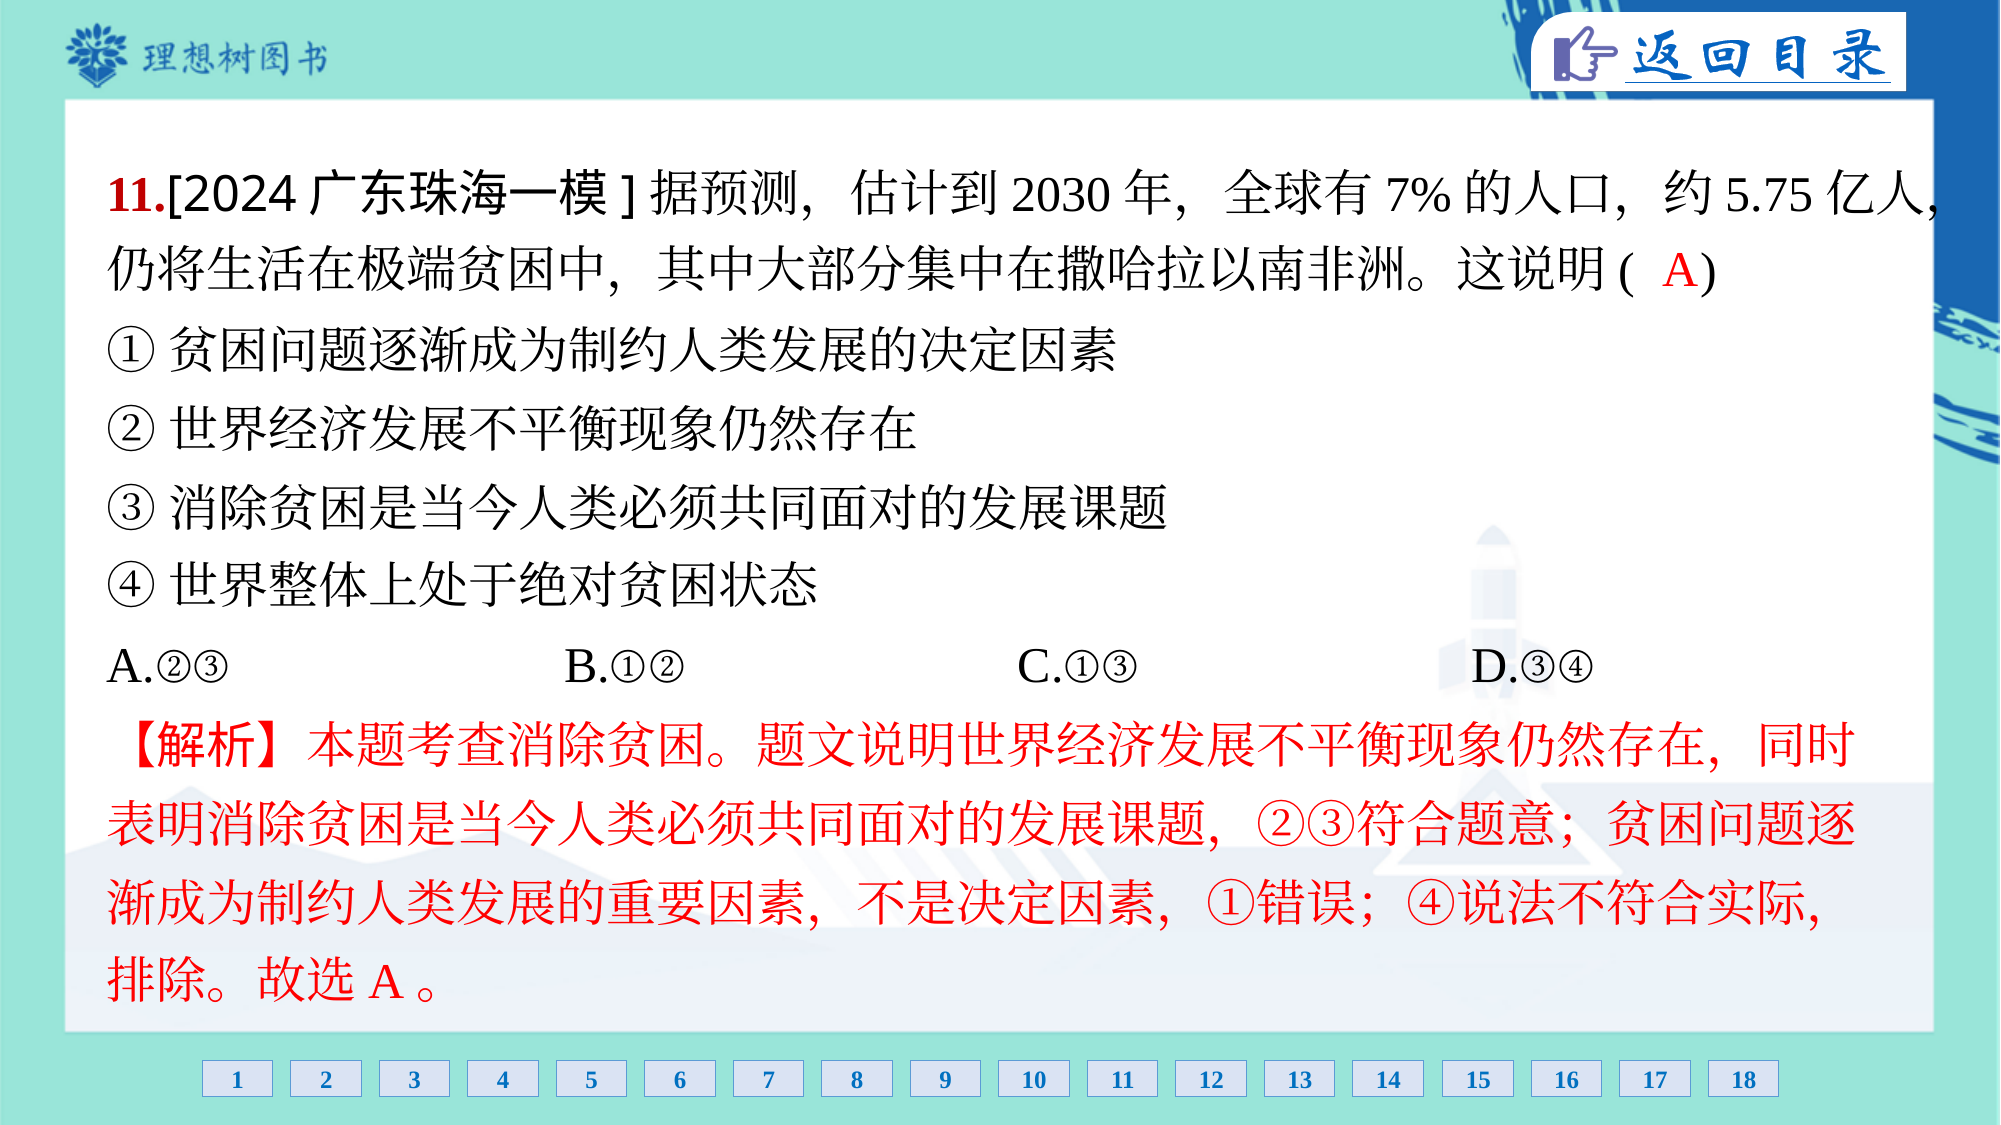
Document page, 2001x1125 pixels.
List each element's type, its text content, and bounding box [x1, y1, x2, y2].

text_box A [1644, 219, 1717, 291]
text_box 11.[2024广东珠海一模]据预测，估计到2030年，全球有7%的人口，约5.75亿人， 仍将生活在极端贫困中，其中大部分集中在撒哈拉以南非洲。这说明( ) [106, 141, 1895, 291]
picture [0, 0, 2000, 1125]
text_box A.②③ B.①② C.①③ D.③④ [106, 615, 1895, 686]
text_box 【解析】本题考查消除贫困。题文说明世界经济发展不平衡现象仍然存在，同时 表明消除贫困是当今人类必须共同面对的发展课题，②③符合题意；贫困问题逐 渐成为制约人类发展的重要因素，不是决定因素，①错误；④说法不符合实际， 排除。故选A。 [106, 694, 1895, 1002]
text_box ①贫困问题逐渐成为制约人类发展的决定因素 ②世界经济发展不平衡现象仍然存在 ③消除贫困是当今人类必须共同面对的发展课题 ④世界整体上处于绝对贫困状态 [106, 299, 1895, 607]
